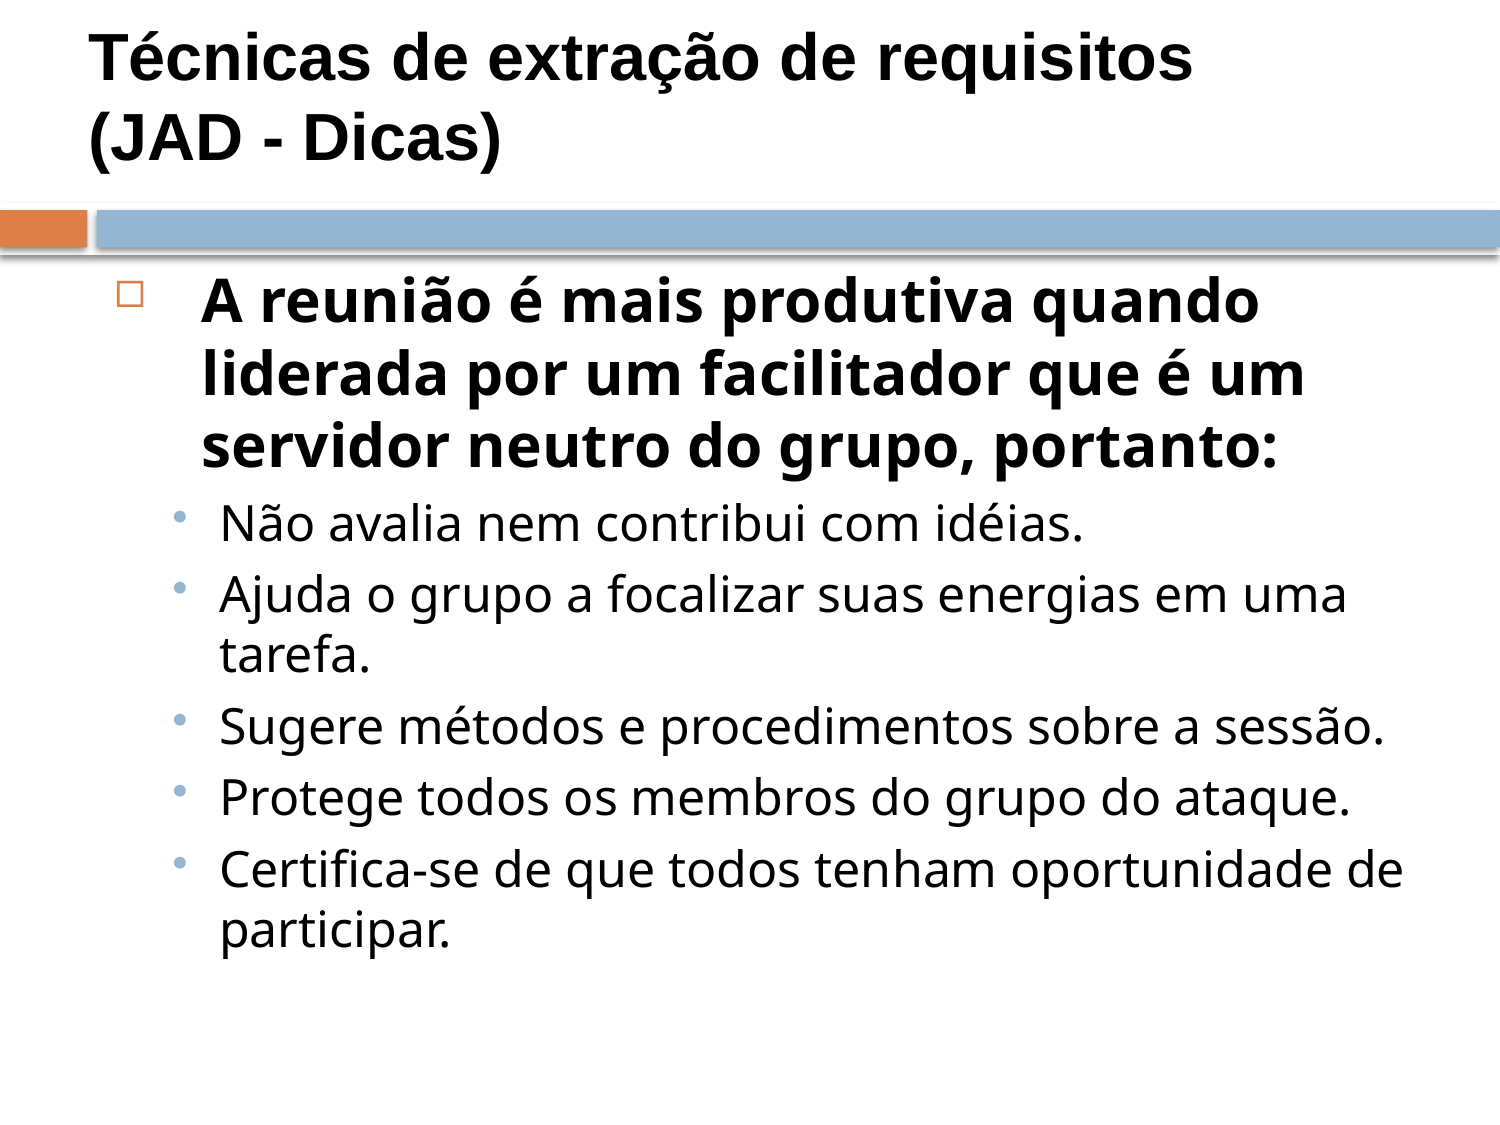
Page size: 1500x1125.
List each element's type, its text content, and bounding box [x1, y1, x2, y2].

text_box Técnicas de extração de requisitos (JAD - Dicas) [73, 54, 1349, 182]
list A reunião é mais produtiva quando liderada por um facilitador que é um servidor neutro do grupo, portanto: Não avalia nem contribui com idéias. Ajuda o grupo a focalizar suas energias em uma tarefa. Sugere métodos e procedimentos sobre a sessão. Protege todos os membros do grupo do ataque. Certifica-se de que todos tenham oportunidade de participar. [99, 255, 1438, 1035]
